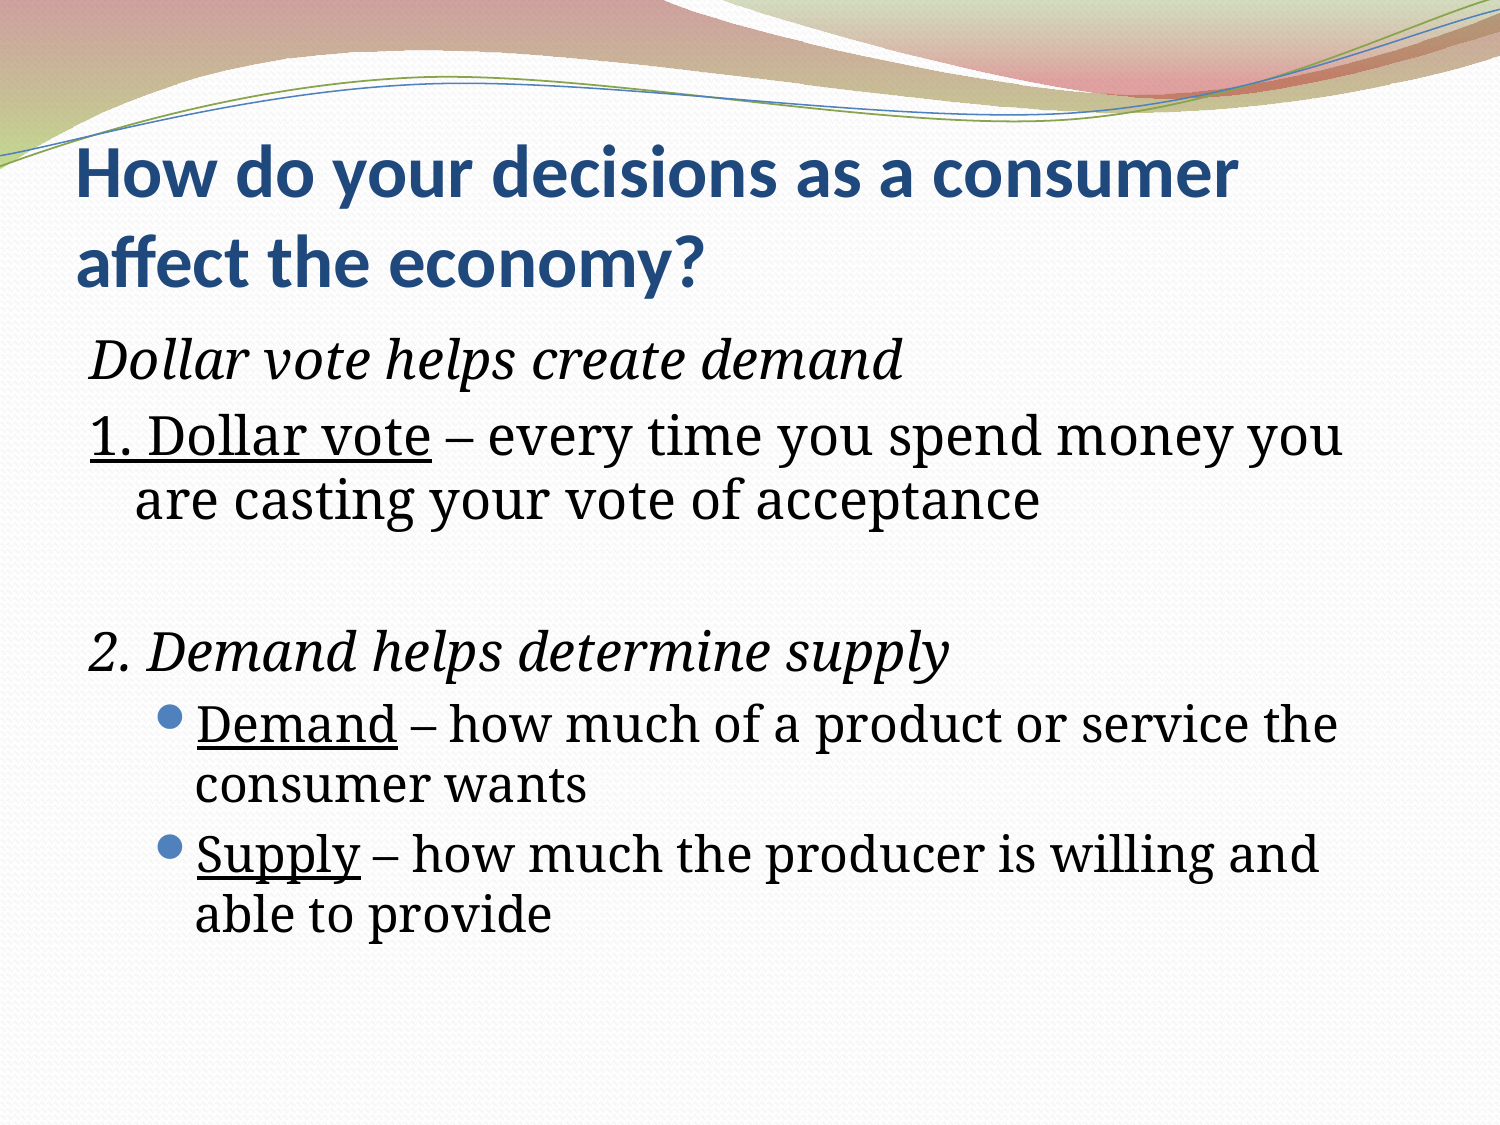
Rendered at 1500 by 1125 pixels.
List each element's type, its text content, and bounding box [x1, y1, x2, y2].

list Dollar vote helps create demand 1. Dollar vote – every time you spend money you are casting your vote of acceptance 2. Demand helps determine supply Demand – how much of a product or service the consumer wants Supply – how much the producer is willing and able to provide [75, 317, 1425, 1038]
title How do your decisions as a consumer affect the economy? [75, 115, 1425, 303]
